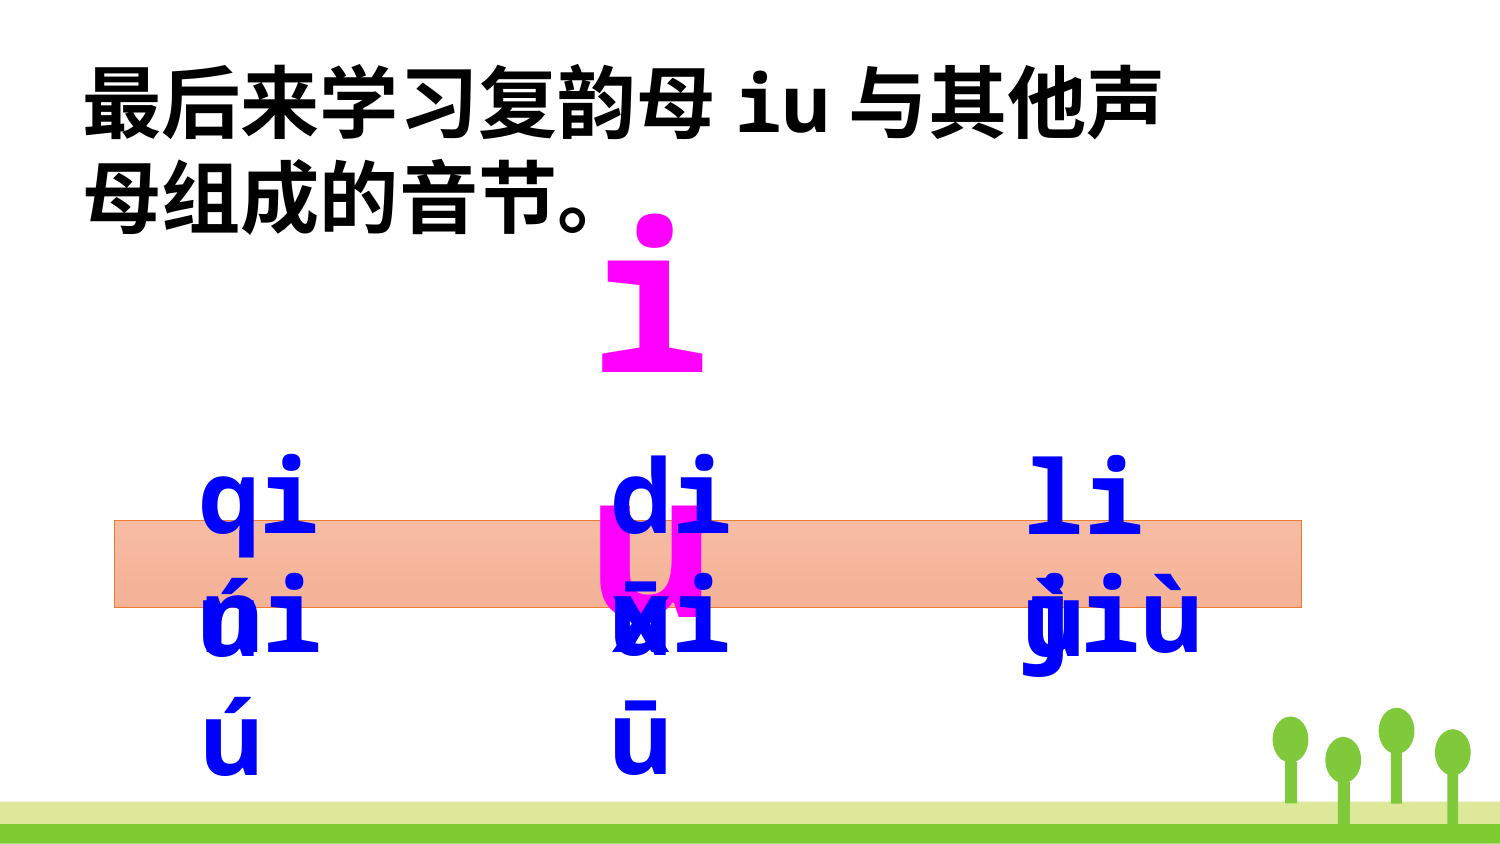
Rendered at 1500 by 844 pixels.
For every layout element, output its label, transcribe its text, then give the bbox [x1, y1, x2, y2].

text_box jiù [1008, 545, 1250, 679]
text_box [114, 520, 186, 608]
text_box [1189, 520, 1302, 608]
text_box iu [579, 162, 818, 664]
text_box [364, 520, 579, 608]
text_box niú [190, 545, 367, 707]
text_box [0, 707, 1500, 844]
text_box liù [1012, 679, 1189, 683]
text_box 最后来学习复韵母iu与其他声母组成的音节。 [70, 46, 1243, 249]
text_box diū [599, 425, 777, 682]
text_box qiú [186, 426, 364, 683]
text_box xiū [599, 544, 776, 707]
text_box [818, 520, 1012, 608]
text_box liù [1012, 426, 1189, 545]
